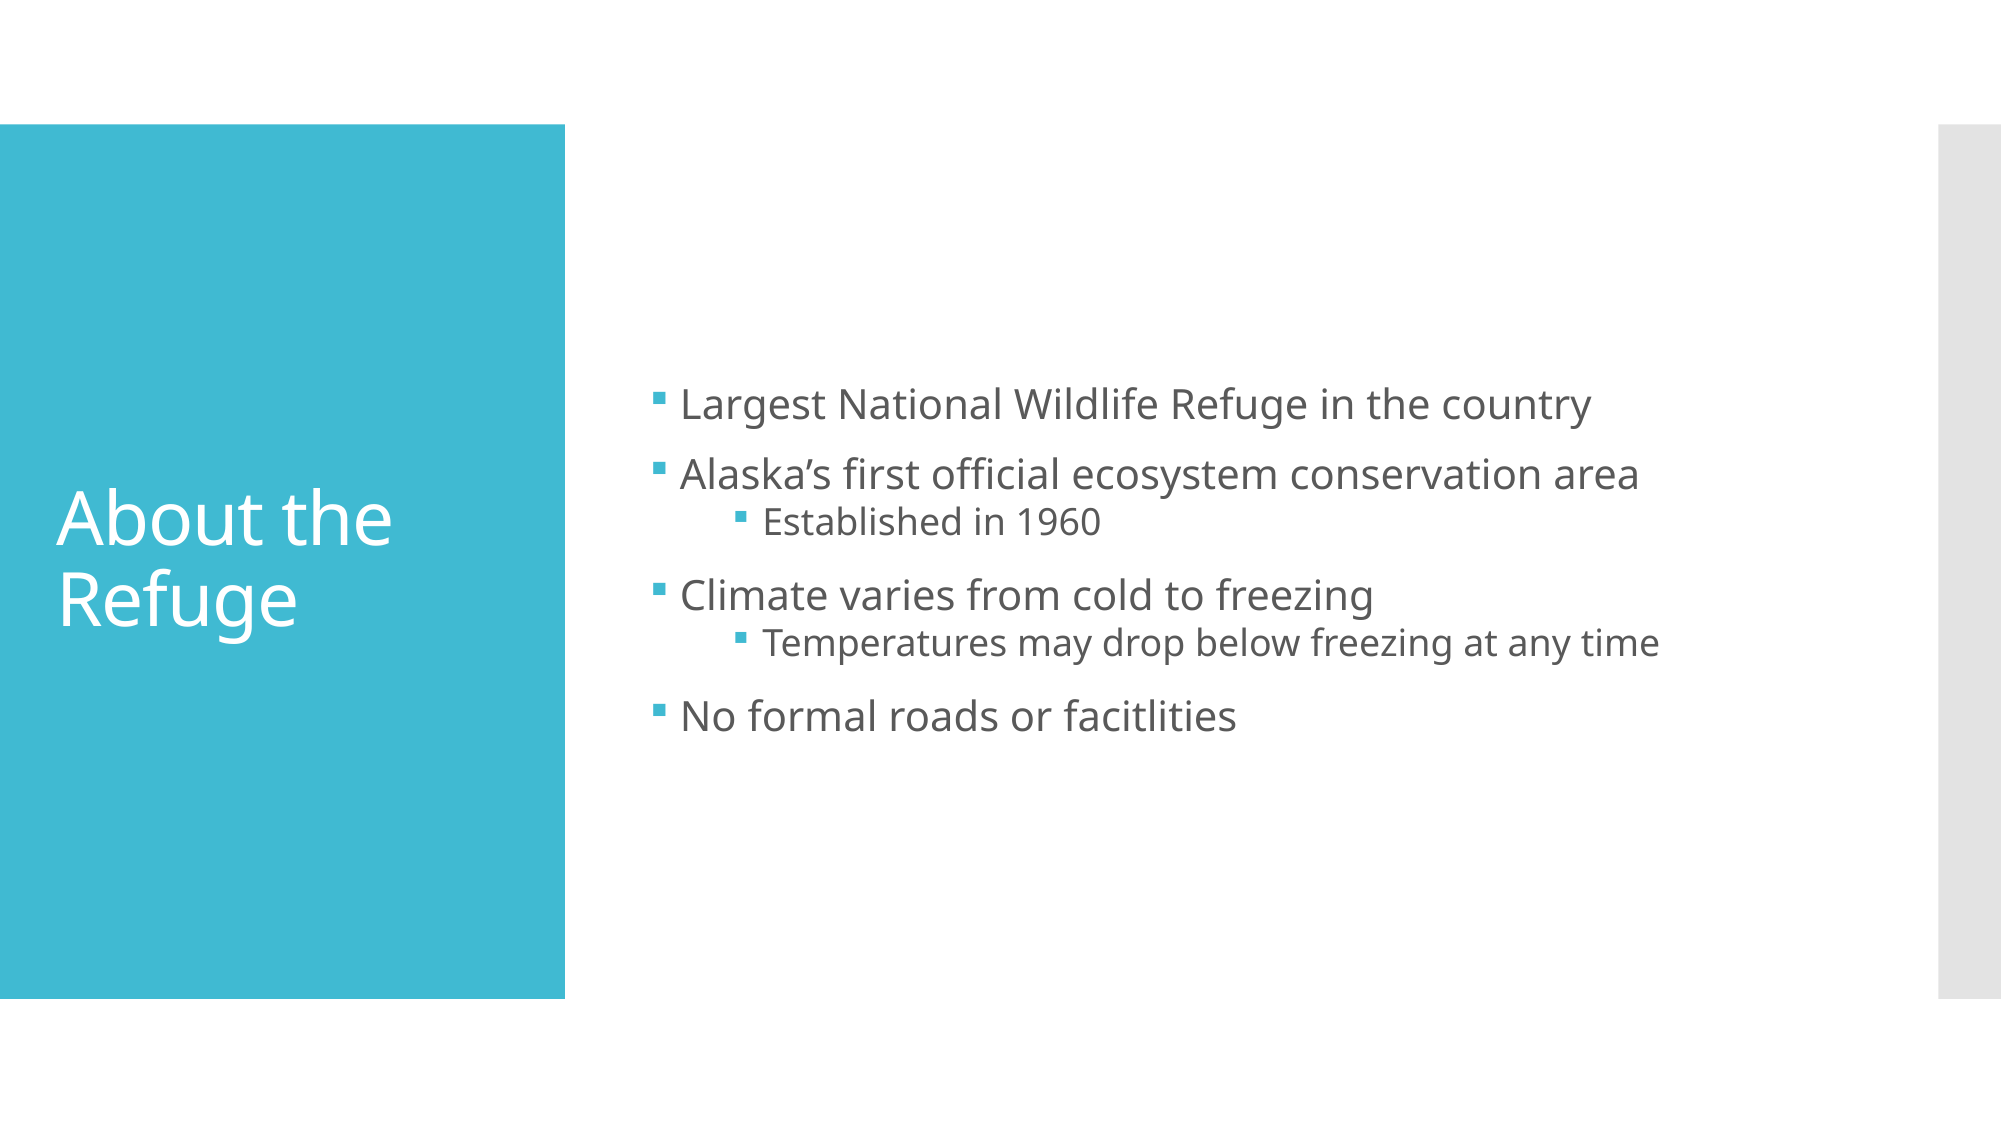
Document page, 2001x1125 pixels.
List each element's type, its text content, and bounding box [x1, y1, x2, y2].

list Largest National Wildlife Refuge in the country Alaska’s first official ecosystem conservation area Established in 1960 Climate varies from cold to freezing Temperatures may drop below freezing at any time No formal roads or facitlities [634, 141, 1835, 982]
title About the Refuge [41, 184, 525, 940]
